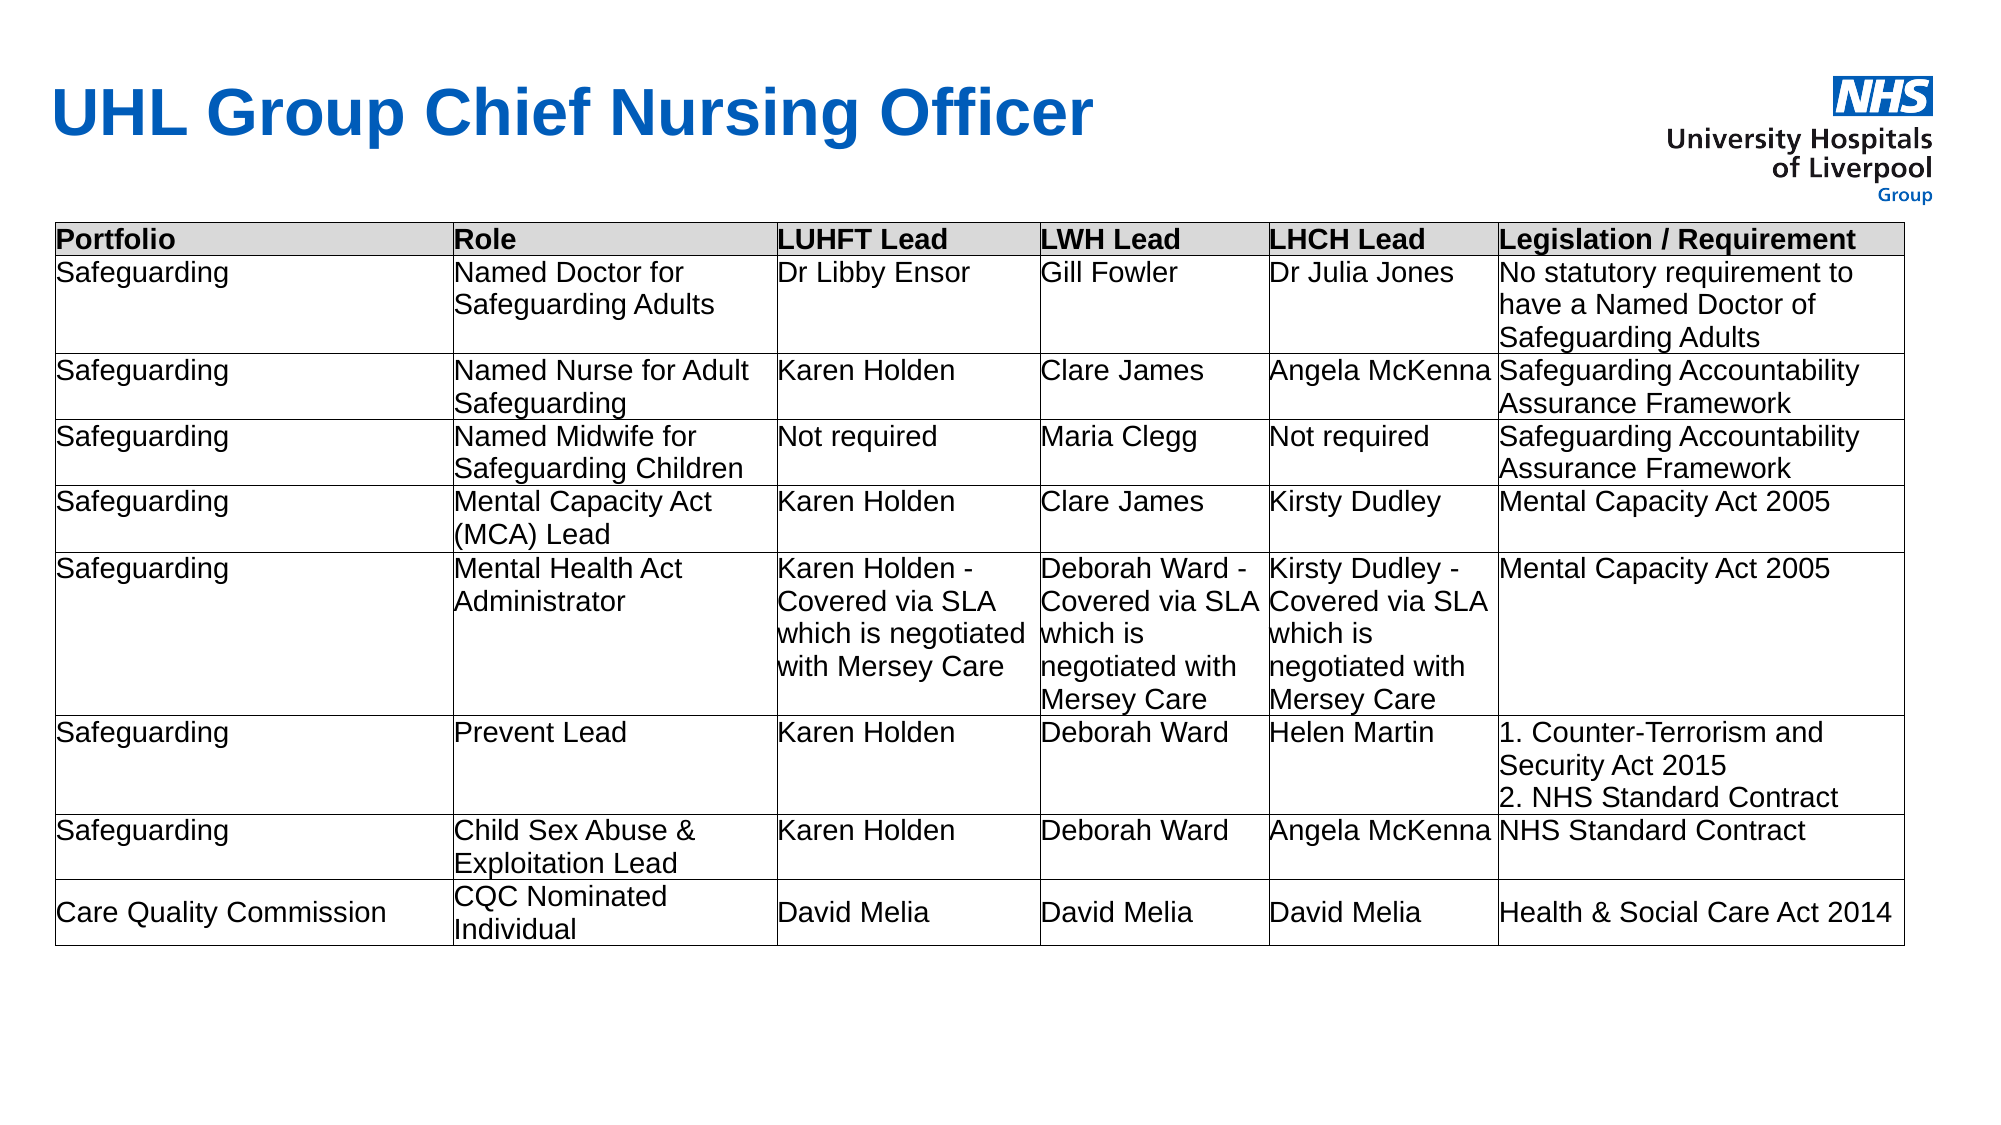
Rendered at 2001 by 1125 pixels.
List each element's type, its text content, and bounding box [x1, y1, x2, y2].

table_cell Health & Social Care Act 2014 [1499, 880, 1904, 945]
table_cell David Melia [778, 880, 1040, 945]
table_cell Deborah Ward [1041, 815, 1269, 879]
table_header LWH Lead [1041, 223, 1269, 255]
table_cell Angela McKenna [1270, 354, 1498, 419]
table_cell Safeguarding [56, 553, 453, 715]
table_header Legislation / Requirement [1499, 223, 1904, 255]
table_cell Mental Capacity Act 2005 [1499, 553, 1904, 715]
table_header Portfolio [56, 223, 453, 255]
table_cell Not required [778, 420, 1040, 485]
table_cell Clare James [1041, 486, 1269, 552]
table_cell Deborah Ward [1041, 716, 1269, 814]
picture [1601, 0, 2000, 282]
text_box UHL Group Chief Nursing Officer [36, 54, 1304, 164]
table_cell Child Sex Abuse & Exploitation Lead [454, 815, 777, 879]
table_cell Mental Capacity Act 2005 [1499, 486, 1904, 552]
table_cell Karen Holden [778, 486, 1040, 552]
table_cell Kirsty Dudley [1270, 486, 1498, 552]
table_cell Prevent Lead [454, 716, 777, 814]
table_cell Safeguarding Accountability Assurance Framework [1499, 354, 1904, 419]
table_cell Safeguarding Accountability Assurance Framework [1499, 420, 1904, 485]
table_cell Mental Health Act Administrator [454, 553, 777, 715]
table_cell Care Quality Commission [56, 880, 453, 945]
table_cell Safeguarding [56, 716, 453, 814]
table_cell Karen Holden [778, 716, 1040, 814]
table_cell Safeguarding [56, 486, 453, 552]
table_cell Safeguarding [56, 256, 453, 353]
table_cell Mental Capacity Act (MCA) Lead [454, 486, 777, 552]
table_cell Deborah Ward - Covered via SLA which is negotiated with Mersey Care [1041, 553, 1269, 715]
table_cell 1. Counter-Terrorism and Security Act 2015 2. NHS Standard Contract [1499, 716, 1904, 814]
table_cell Angela McKenna [1270, 815, 1498, 879]
table_cell David Melia [1270, 880, 1498, 945]
table_cell Safeguarding [56, 420, 453, 485]
table_cell Not required [1270, 420, 1498, 485]
table_cell Safeguarding [56, 354, 453, 419]
table_header LUHFT Lead [778, 223, 1040, 255]
table_cell Karen Holden [778, 354, 1040, 419]
table_cell Helen Martin [1270, 716, 1498, 814]
table_header LHCH Lead [1270, 223, 1498, 255]
table_cell No statutory requirement to have a Named Doctor of Safeguarding Adults [1499, 256, 1904, 353]
table_cell Maria Clegg [1041, 420, 1269, 485]
table_header Role [454, 223, 777, 255]
table_cell Karen Holden [778, 815, 1040, 879]
table_cell Dr Julia Jones [1270, 256, 1498, 353]
table_cell Named Midwife for Safeguarding Children [454, 420, 777, 485]
table_cell CQC Nominated Individual [454, 880, 777, 945]
table_cell Dr Libby Ensor [778, 256, 1040, 353]
table_cell Karen Holden -Covered via SLA which is negotiated with Mersey Care [778, 553, 1040, 715]
table_cell Kirsty Dudley - Covered via SLA which is negotiated with Mersey Care [1270, 553, 1498, 715]
table_cell David Melia [1041, 880, 1269, 945]
table_cell Gill Fowler [1041, 256, 1269, 353]
table_cell Named Nurse for Adult Safeguarding [454, 354, 777, 419]
table_cell Named Doctor for Safeguarding Adults [454, 256, 777, 353]
table_cell NHS Standard Contract [1499, 815, 1904, 879]
table_cell Safeguarding [56, 815, 453, 879]
table_cell Clare James [1041, 354, 1269, 419]
